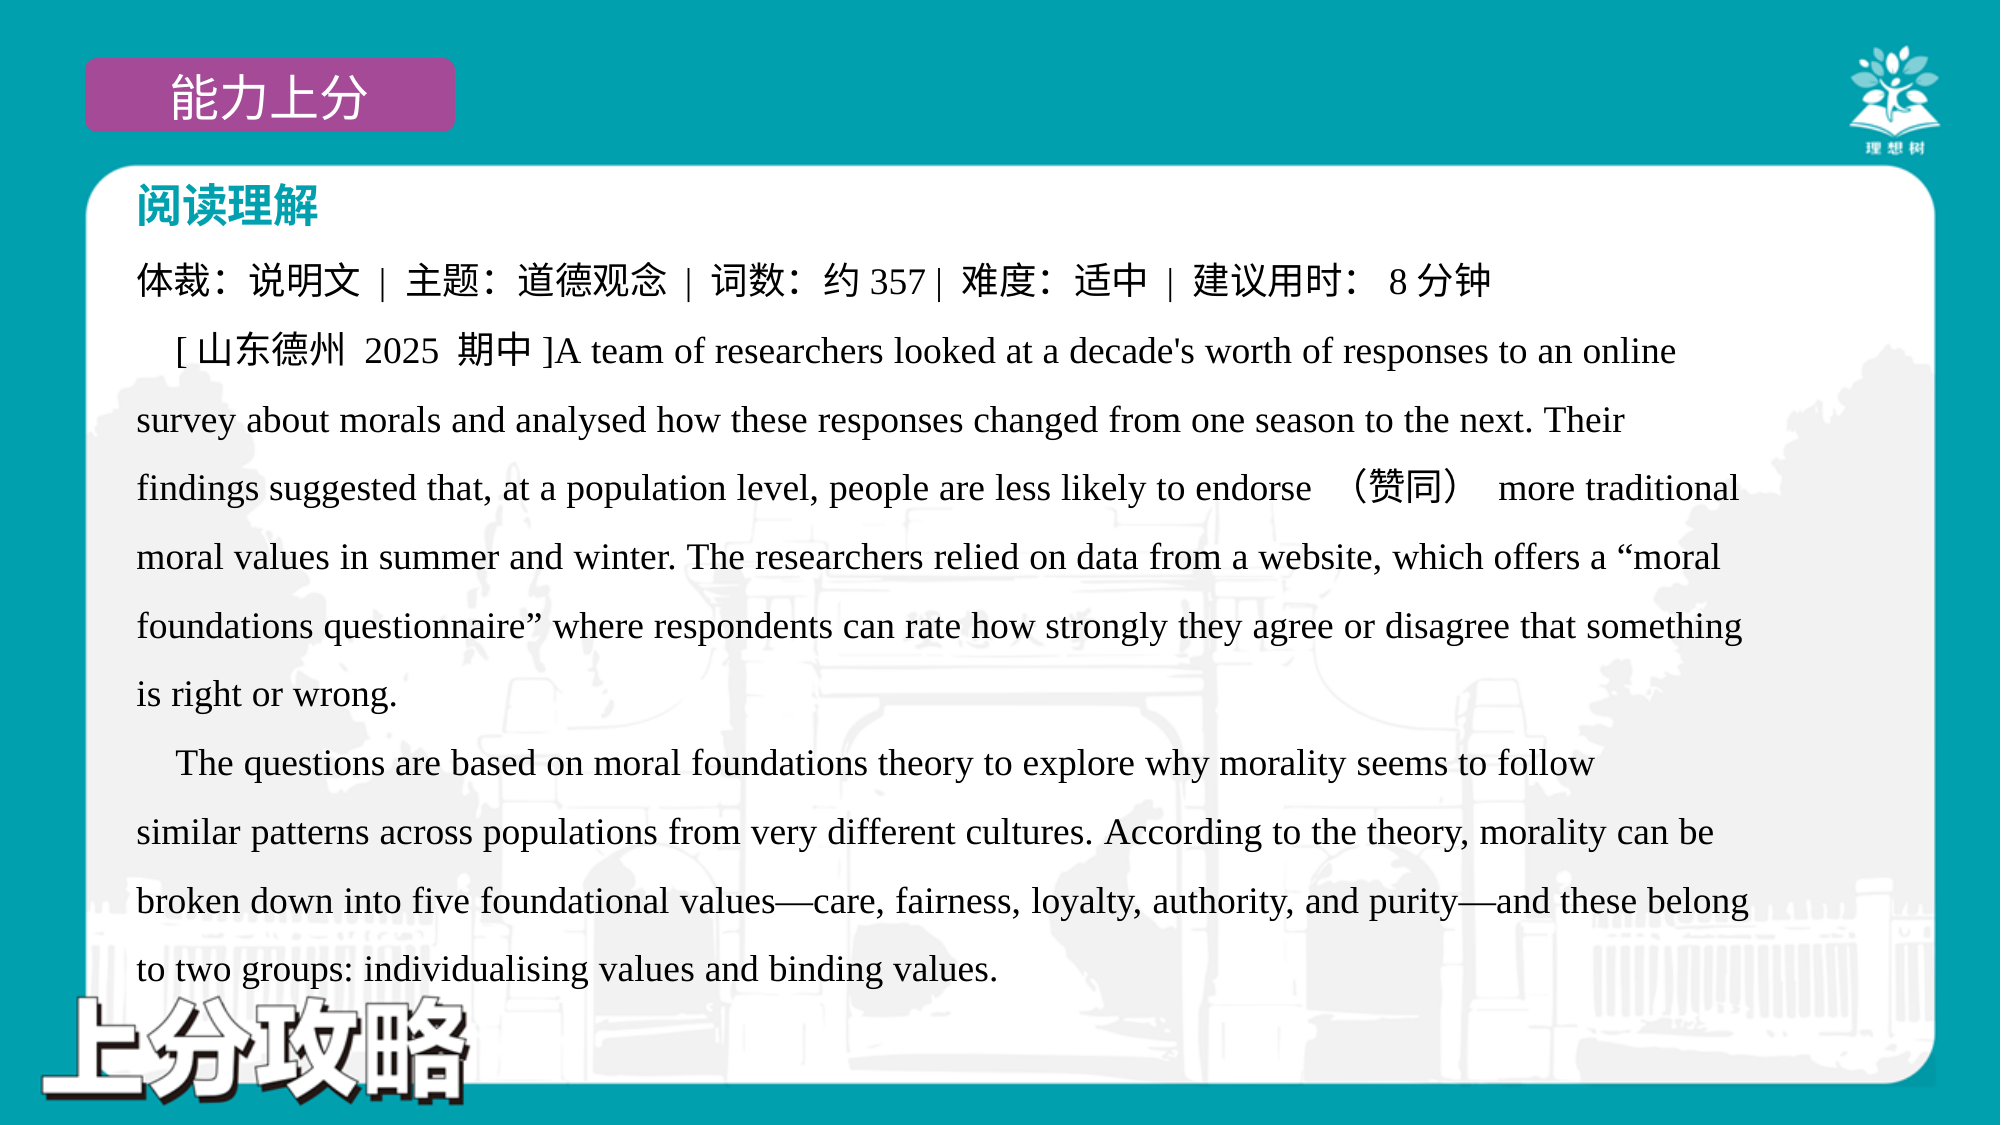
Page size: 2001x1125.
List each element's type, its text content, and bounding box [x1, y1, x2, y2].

text_box 阅读理解 [136, 176, 1865, 232]
picture [0, 0, 2000, 1125]
text_box 体裁：说明文 | 主题：道德观念 | 词数：约357 | 难度：适中 | 建议用时：8分钟 [山东德州 2025 期中]A team of researchers looked at a decade's worth of responses to an online survey about morals and analysed how these responses changed from one season to the next. Their findings suggested that, at a population level, people are less likely to endorse （赞同） more traditional moral values in summer and winter. The researchers relied on data from a website, which offers a “moral foundations questionnaire” where respondents can rate how strongly they agree or disagree that something is right or wrong. The questions are based on moral foundations theory to explore why morality seems to follow similar patterns across populations from very different cultures. According to the theory, morality can be broken down into five foundational values—care, fairness, loyalty, authority, and purity—and these belong to two groups: individualising values and binding values. [136, 233, 1865, 921]
